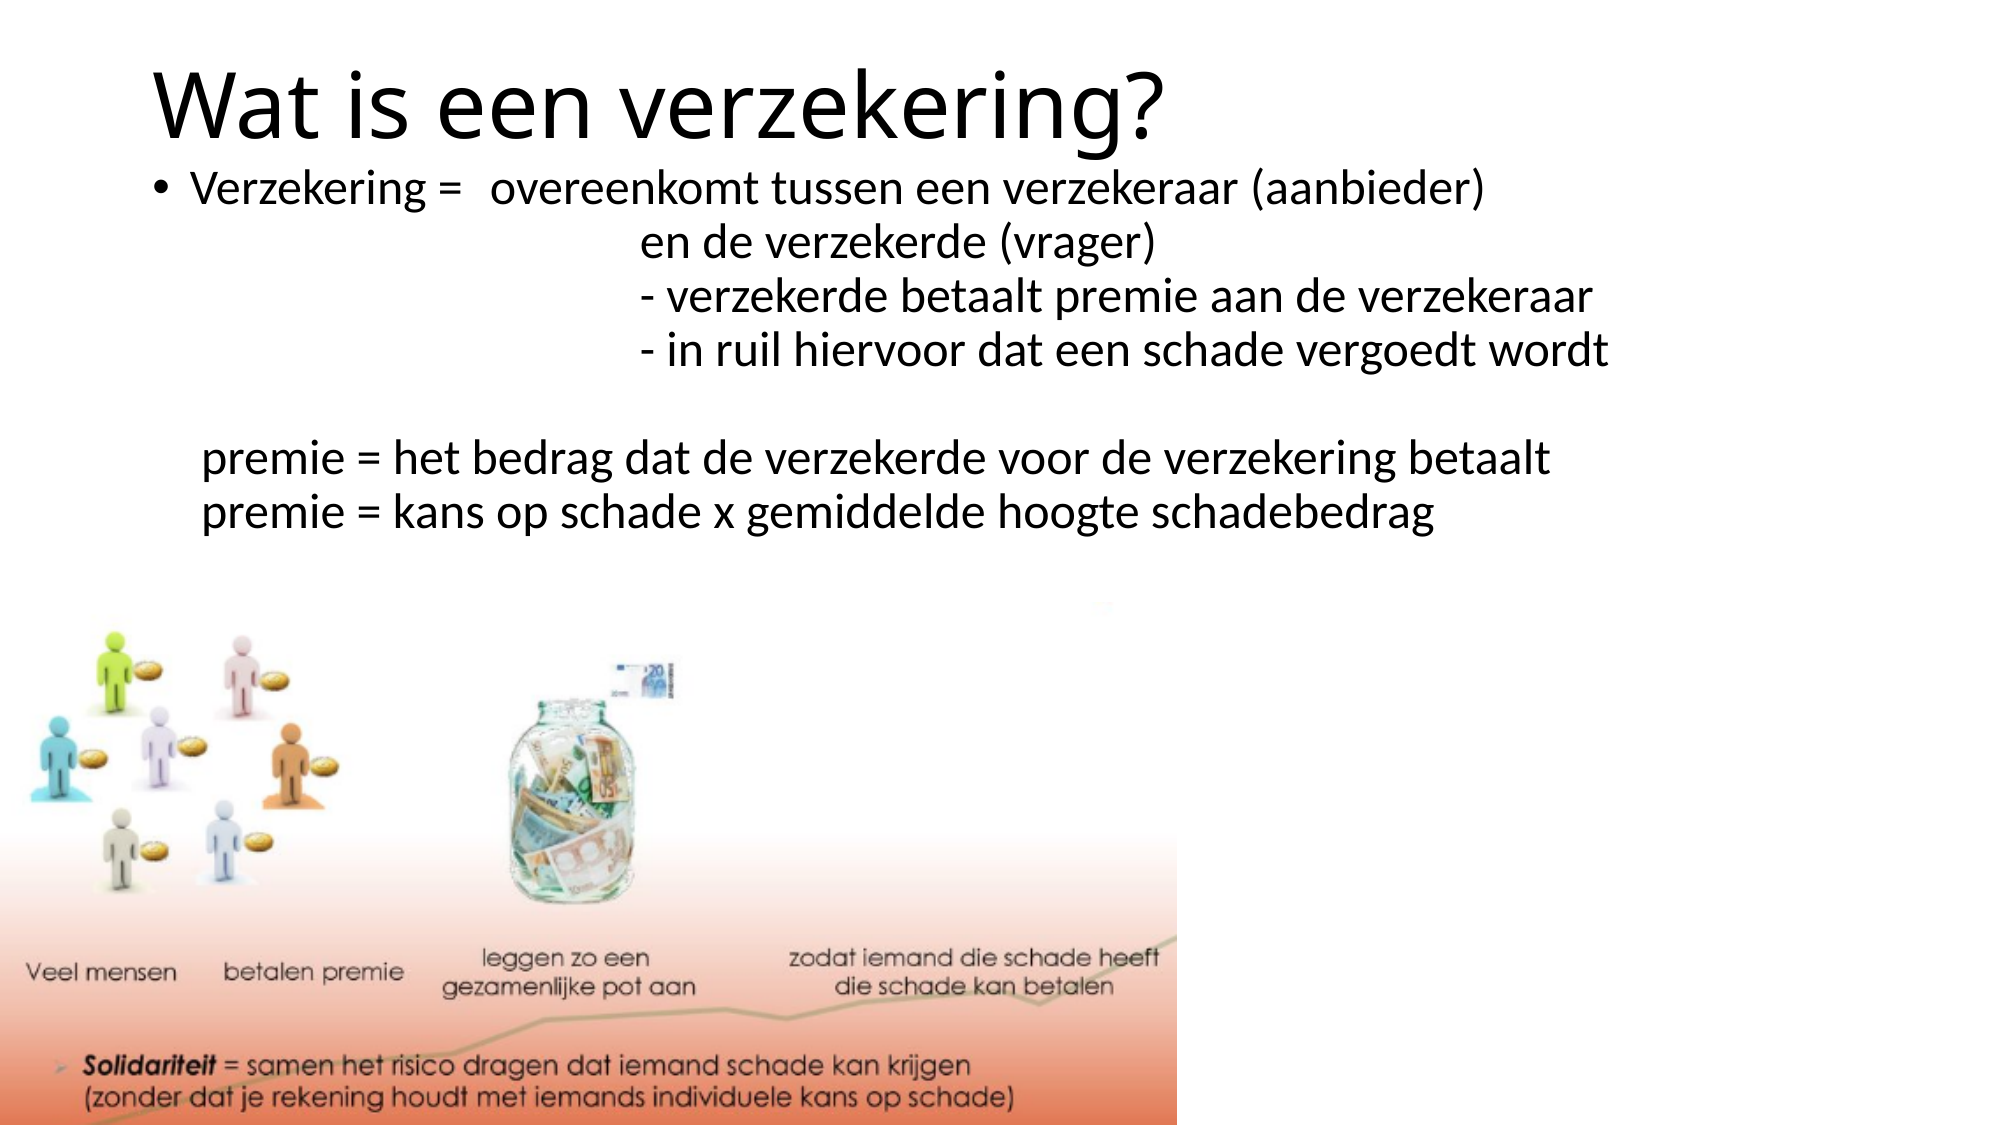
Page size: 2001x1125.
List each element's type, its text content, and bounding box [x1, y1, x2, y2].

title Wat is een verzekering? [137, 0, 1863, 154]
list Verzekering = overeenkomt tussen een verzekeraar (aanbieder) en de verzekerde (vrager) - verzekerde betaalt premie aan de verzekeraar - in ruil hiervoor dat een schade vergoedt wordt premie = het bedrag dat de verzekerde voor de verzekering betaalt premie = kans op schade x gemiddelde hoogte schadebedrag [137, 154, 1924, 1033]
picture [0, 602, 1177, 1125]
